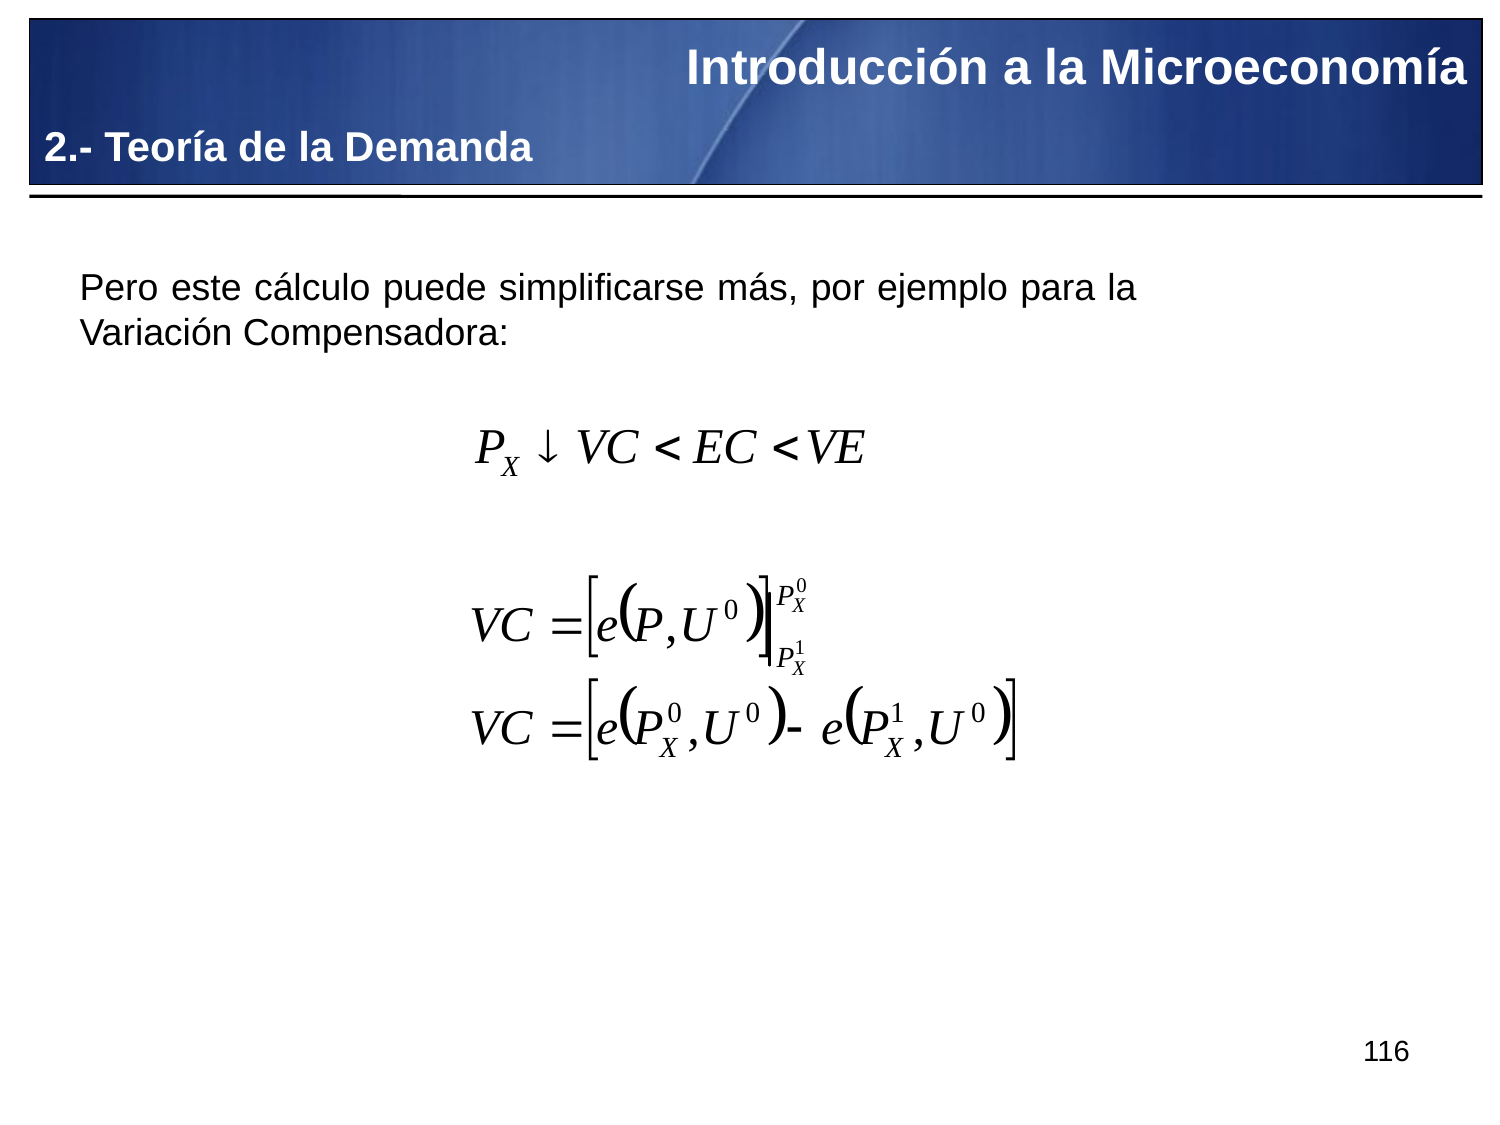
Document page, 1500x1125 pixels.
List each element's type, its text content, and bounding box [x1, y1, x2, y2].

slide_number 116 [1074, 1024, 1426, 1103]
text_box [29, 19, 1483, 185]
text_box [466, 408, 1021, 768]
text_box 2.- Teoría de la Demanda [29, 112, 585, 178]
text_box Introducción a la Microeconomía [608, 26, 1483, 102]
text_box Pero este cálculo puede simplificarse más, por ejemplo para la Variación Compensadora: [64, 255, 1152, 361]
